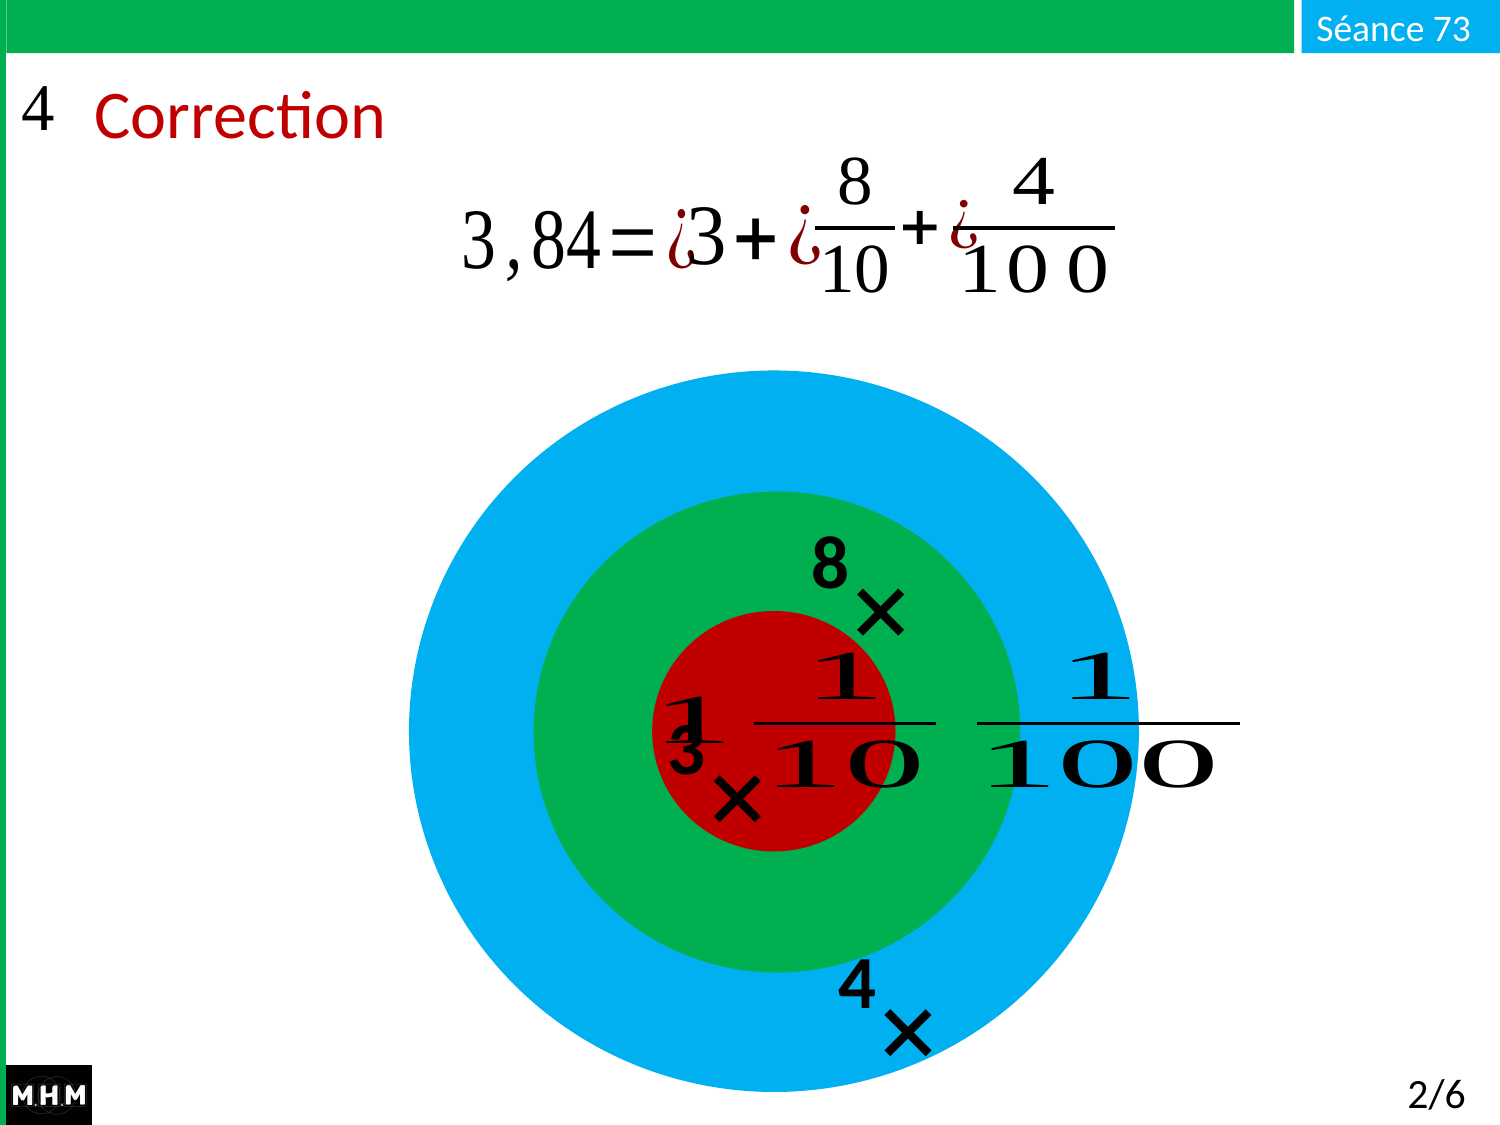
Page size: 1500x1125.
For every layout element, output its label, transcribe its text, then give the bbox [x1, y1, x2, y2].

list 2/6 [1373, 1064, 1500, 1125]
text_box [653, 692, 777, 839]
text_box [823, 926, 948, 1073]
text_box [408, 370, 1243, 1092]
title Correction [79, 71, 1374, 161]
picture [6, 1065, 92, 1125]
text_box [796, 506, 921, 652]
